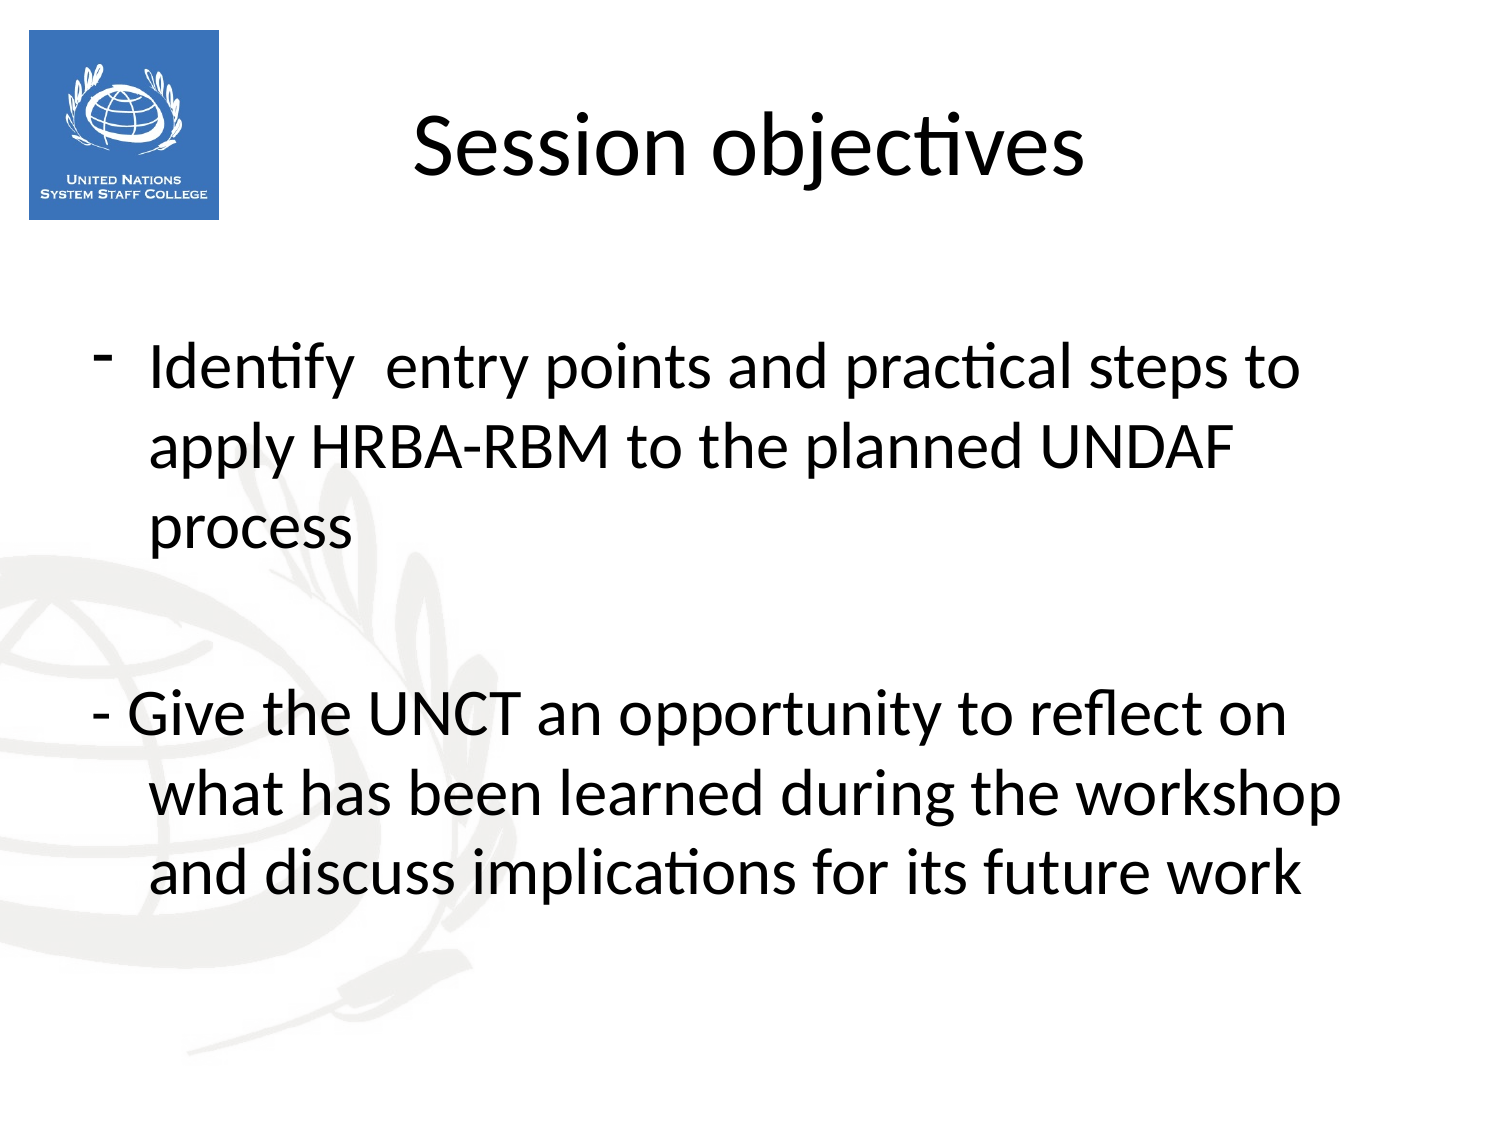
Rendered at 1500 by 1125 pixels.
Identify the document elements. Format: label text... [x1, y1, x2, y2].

list Identify entry points and practical steps to apply HRBA-RBM to the planned UNDAF process - Give the UNCT an opportunity to reflect on what has been learned during the workshop and discuss implications for its future work [76, 314, 1428, 1057]
picture [29, 30, 219, 220]
title Session objectives [74, 44, 1426, 233]
